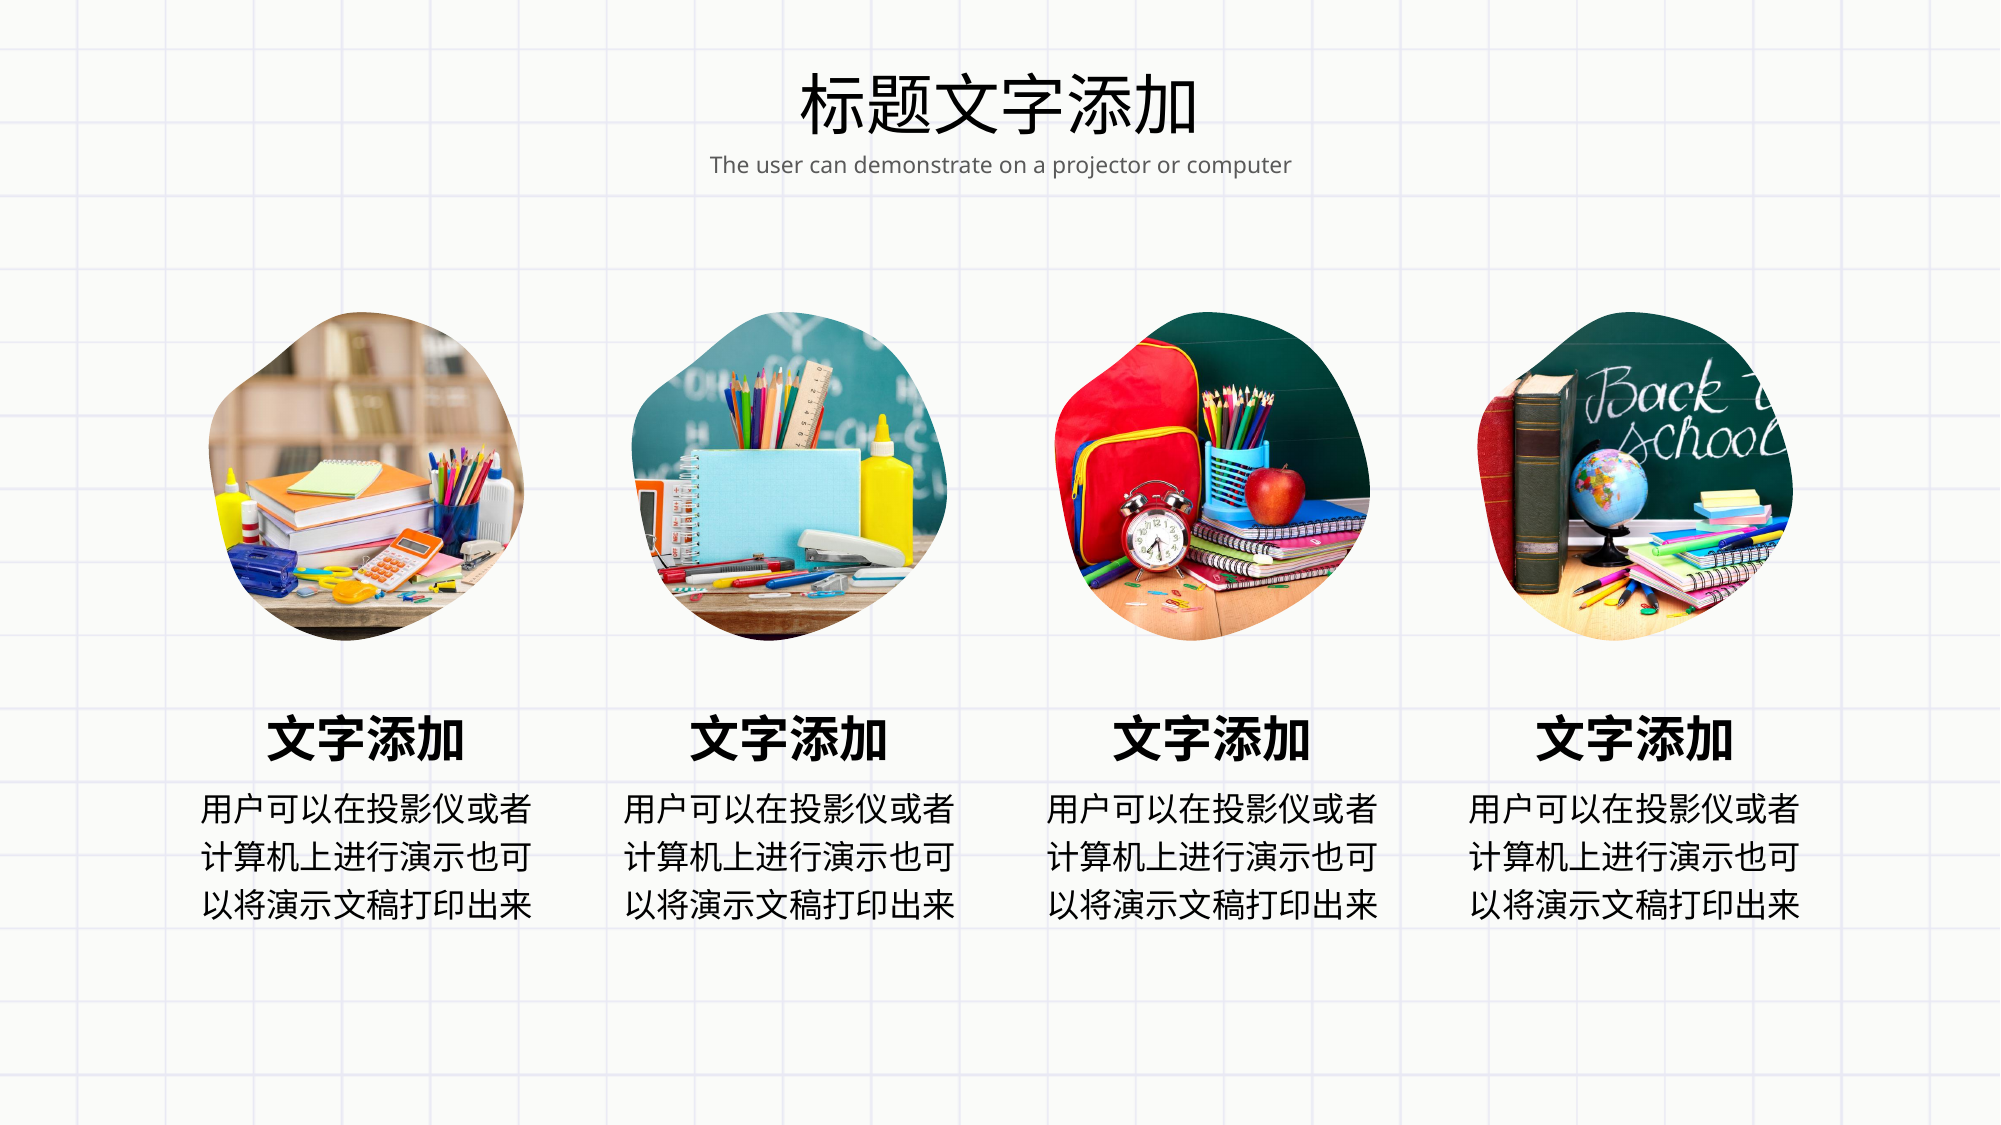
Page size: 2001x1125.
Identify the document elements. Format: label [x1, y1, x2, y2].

text_box [582, 55, 1421, 186]
picture [1054, 312, 1370, 641]
picture [1477, 312, 1793, 641]
picture [208, 312, 525, 641]
text_box [597, 688, 982, 934]
text_box [1443, 688, 1827, 934]
text_box [1020, 688, 1405, 934]
text_box [174, 688, 559, 934]
picture [631, 312, 948, 641]
